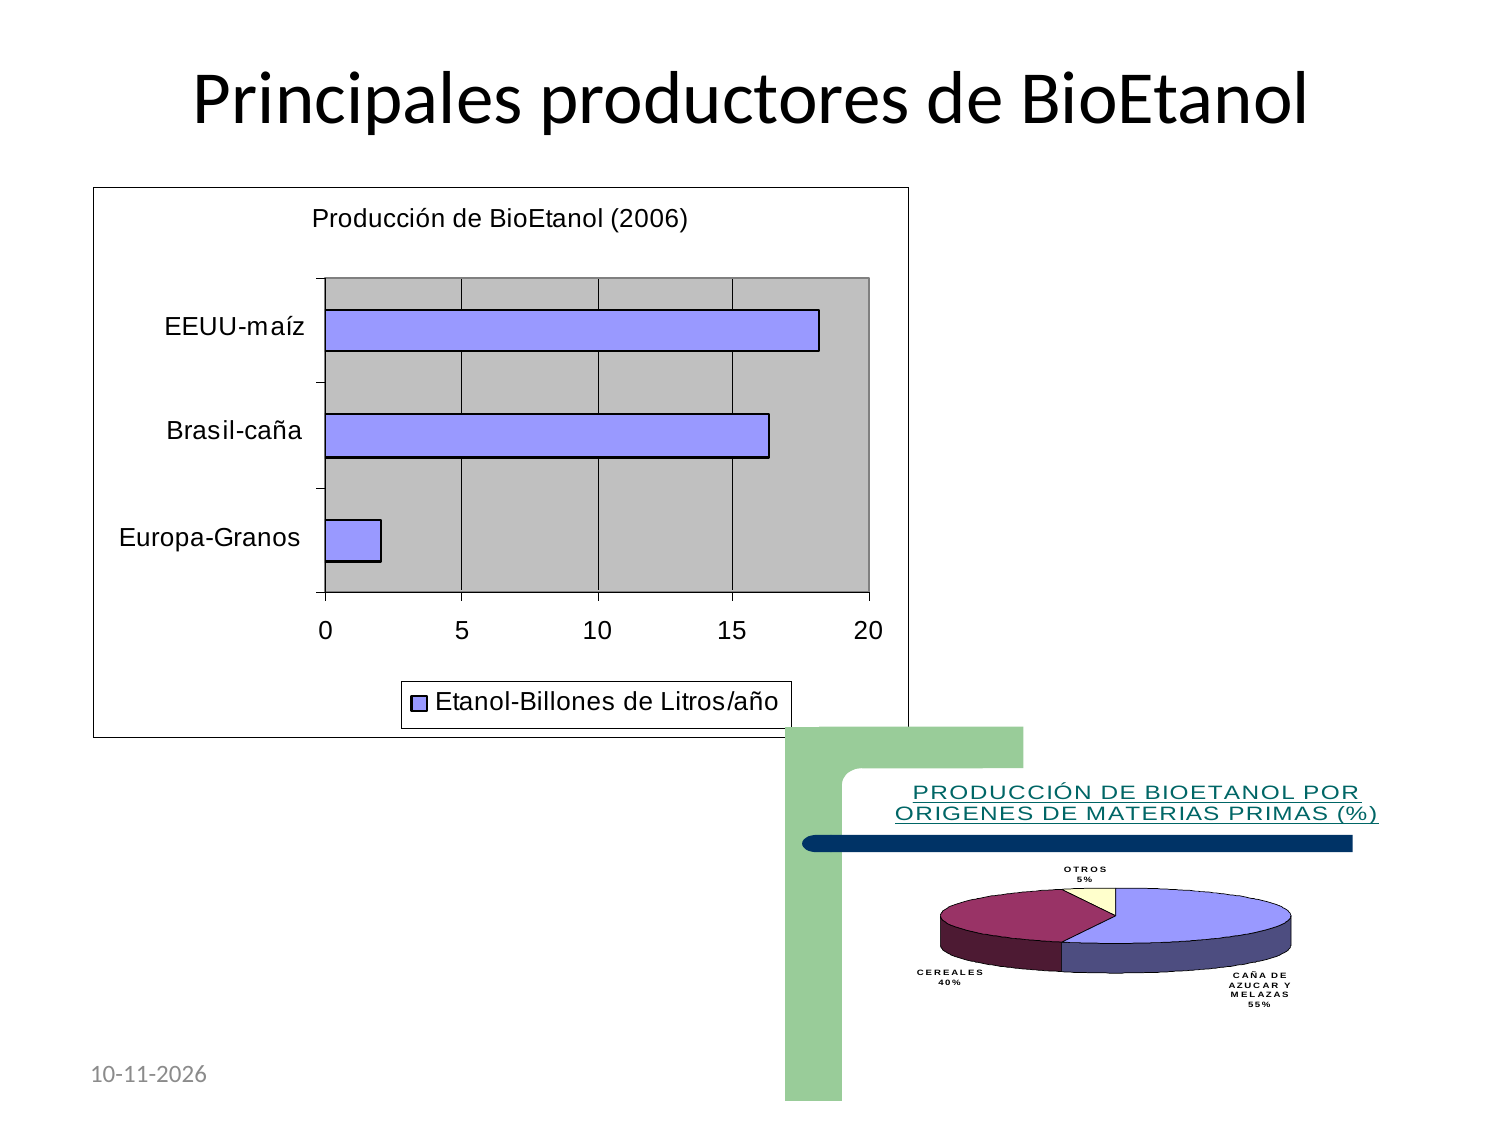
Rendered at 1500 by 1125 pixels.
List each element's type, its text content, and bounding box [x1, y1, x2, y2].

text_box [784, 726, 1467, 1102]
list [81, 175, 921, 749]
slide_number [75, 1042, 425, 1103]
title Principales productores de BioEtanol [76, 0, 1427, 188]
